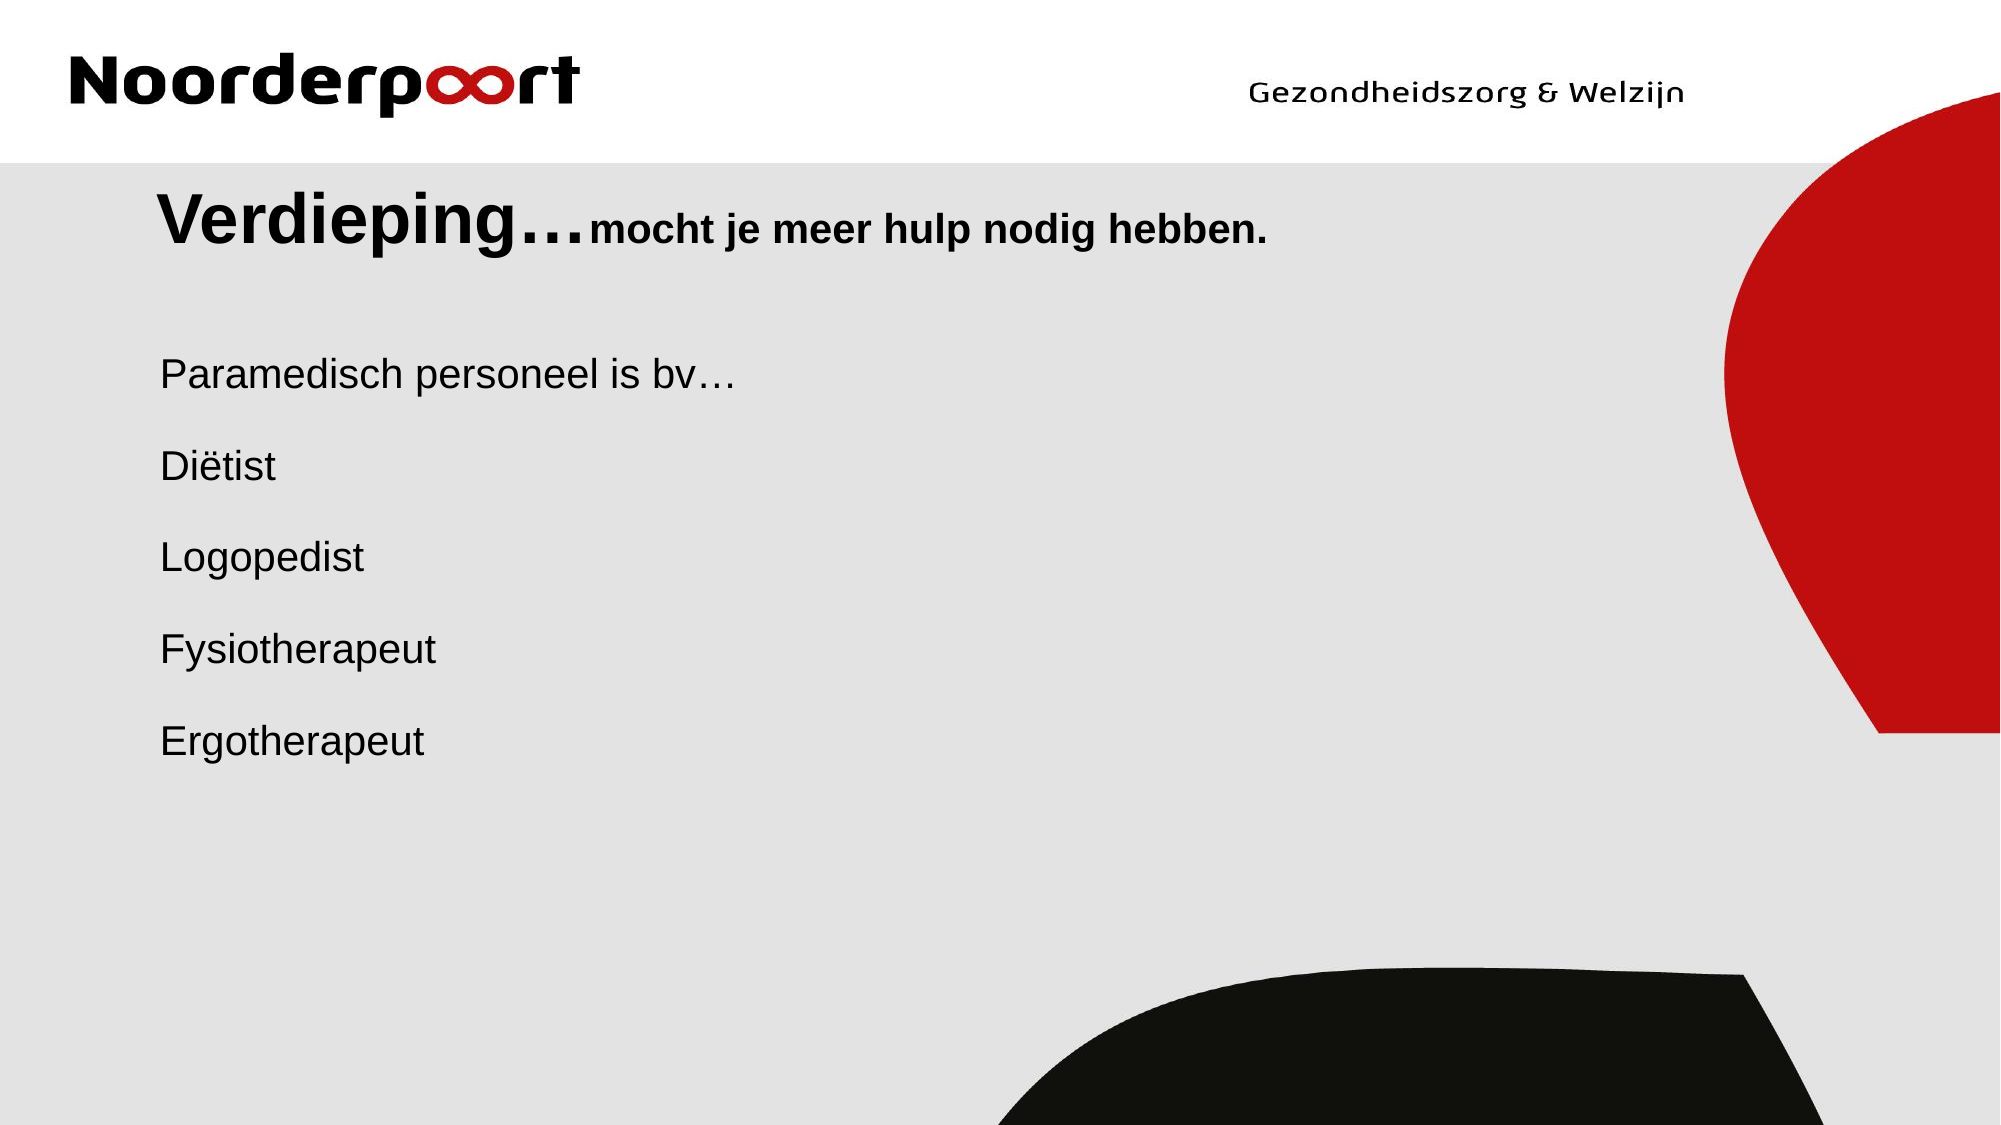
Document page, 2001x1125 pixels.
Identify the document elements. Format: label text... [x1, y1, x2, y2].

picture [0, 0, 2001, 1125]
list Paramedisch personeel is bv… Diëtist Logopedist Fysiotherapeut Ergotherapeut [144, 343, 1723, 927]
title Verdieping…mocht je meer hulp nodig hebben. [141, 187, 1720, 294]
